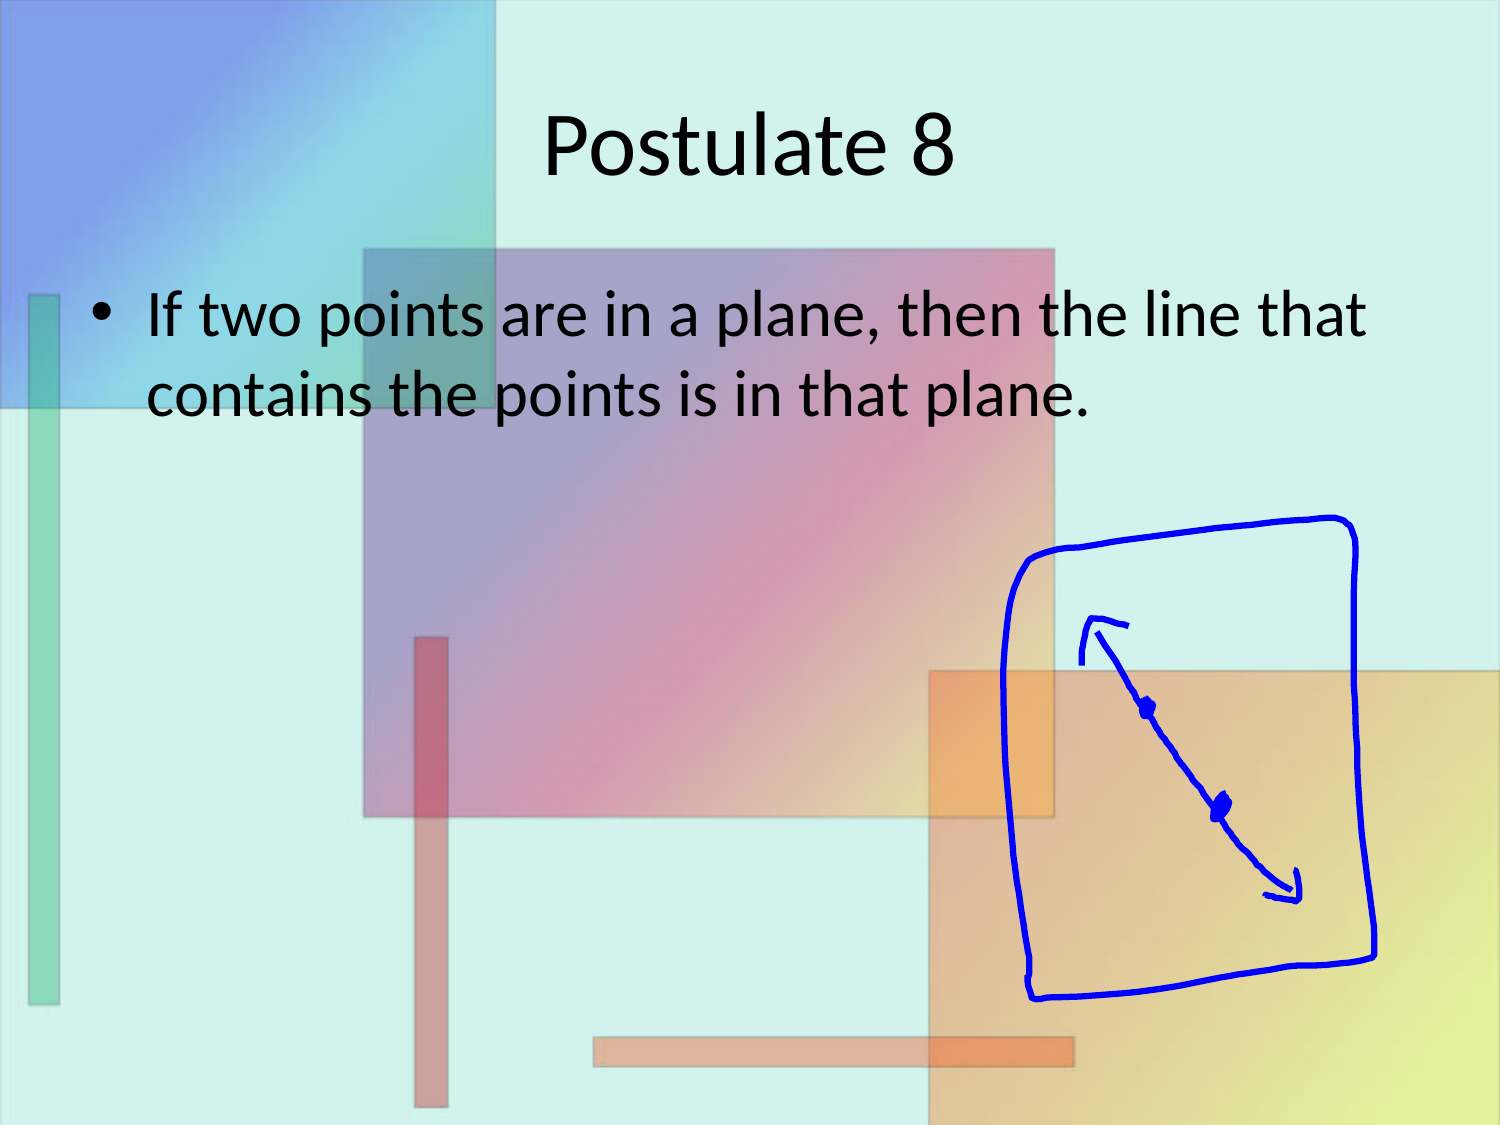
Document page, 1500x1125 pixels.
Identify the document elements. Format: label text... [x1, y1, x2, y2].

text_box [1264, 869, 1301, 903]
text_box [1002, 516, 1376, 1000]
title Postulate 8 [75, 45, 1425, 233]
text_box [1141, 708, 1148, 717]
text_box [1212, 810, 1219, 820]
text_box [1220, 792, 1230, 806]
picture [0, 0, 1500, 1125]
text_box [1105, 645, 1284, 884]
text_box [1081, 617, 1129, 666]
list If two points are in a plane, then the line that contains the points is in that plane. [75, 262, 1425, 1005]
